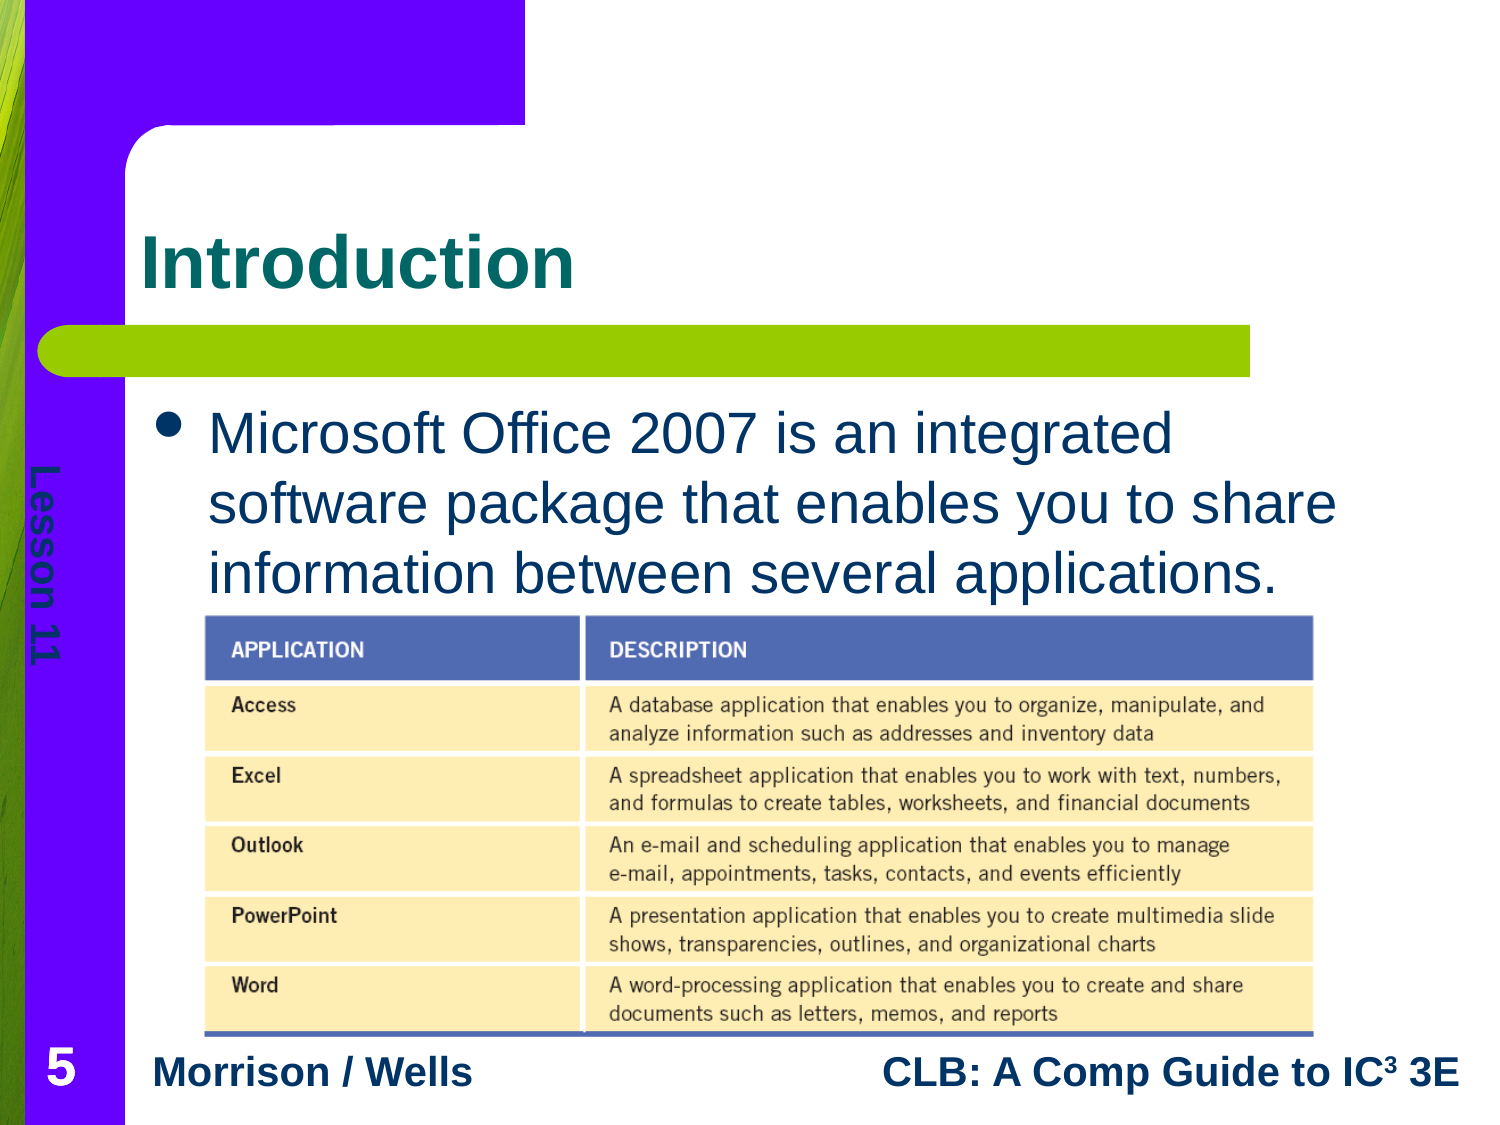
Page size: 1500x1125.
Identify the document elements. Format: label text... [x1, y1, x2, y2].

picture [199, 612, 1326, 1047]
text_box 5 [13, 1023, 111, 1105]
list Microsoft Office 2007 is an integrated software package that enables you to share information between several applications. [137, 387, 1400, 1038]
picture [0, 0, 25, 1125]
title Introduction [124, 124, 1463, 313]
